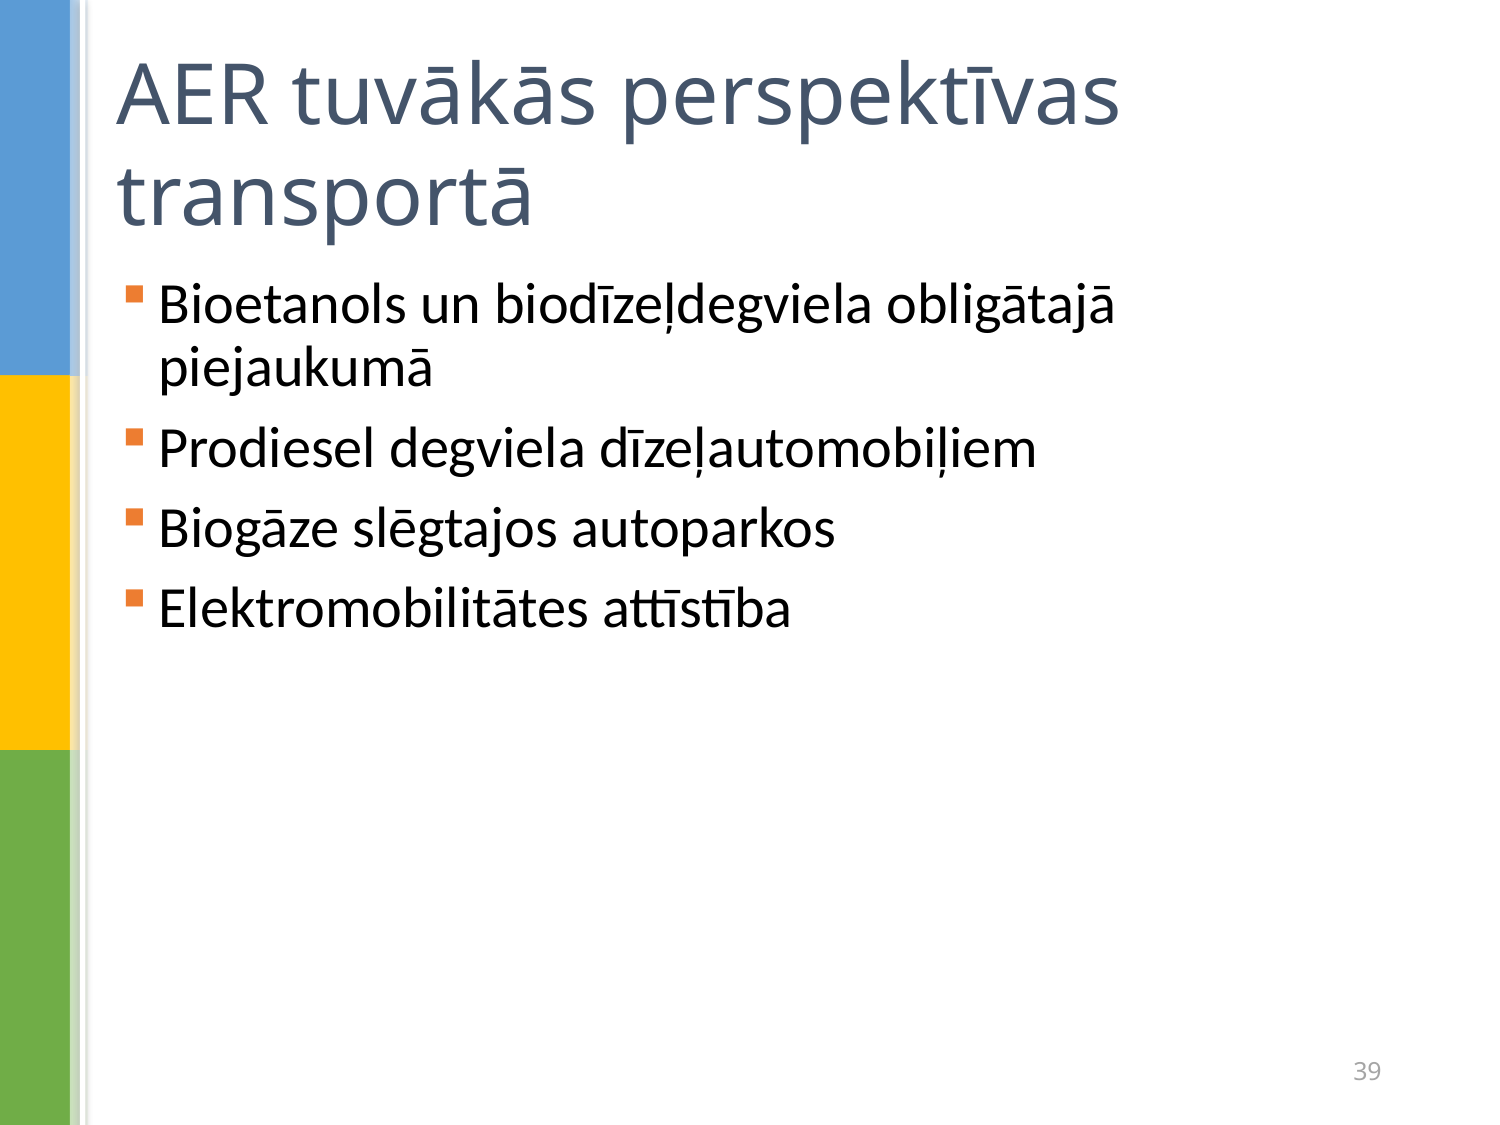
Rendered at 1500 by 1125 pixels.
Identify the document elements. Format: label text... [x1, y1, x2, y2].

slide_number 39 [993, 1042, 1397, 1103]
list Bioetanols un biodīzeļdegviela obligātajā piejaukumā Prodiesel degviela dīzeļautomobiļiem Biogāze slēgtajos autoparkos Elektromobilitātes attīstība [106, 266, 1400, 837]
title AER tuvākās perspektīvas transportā [101, 32, 1396, 250]
